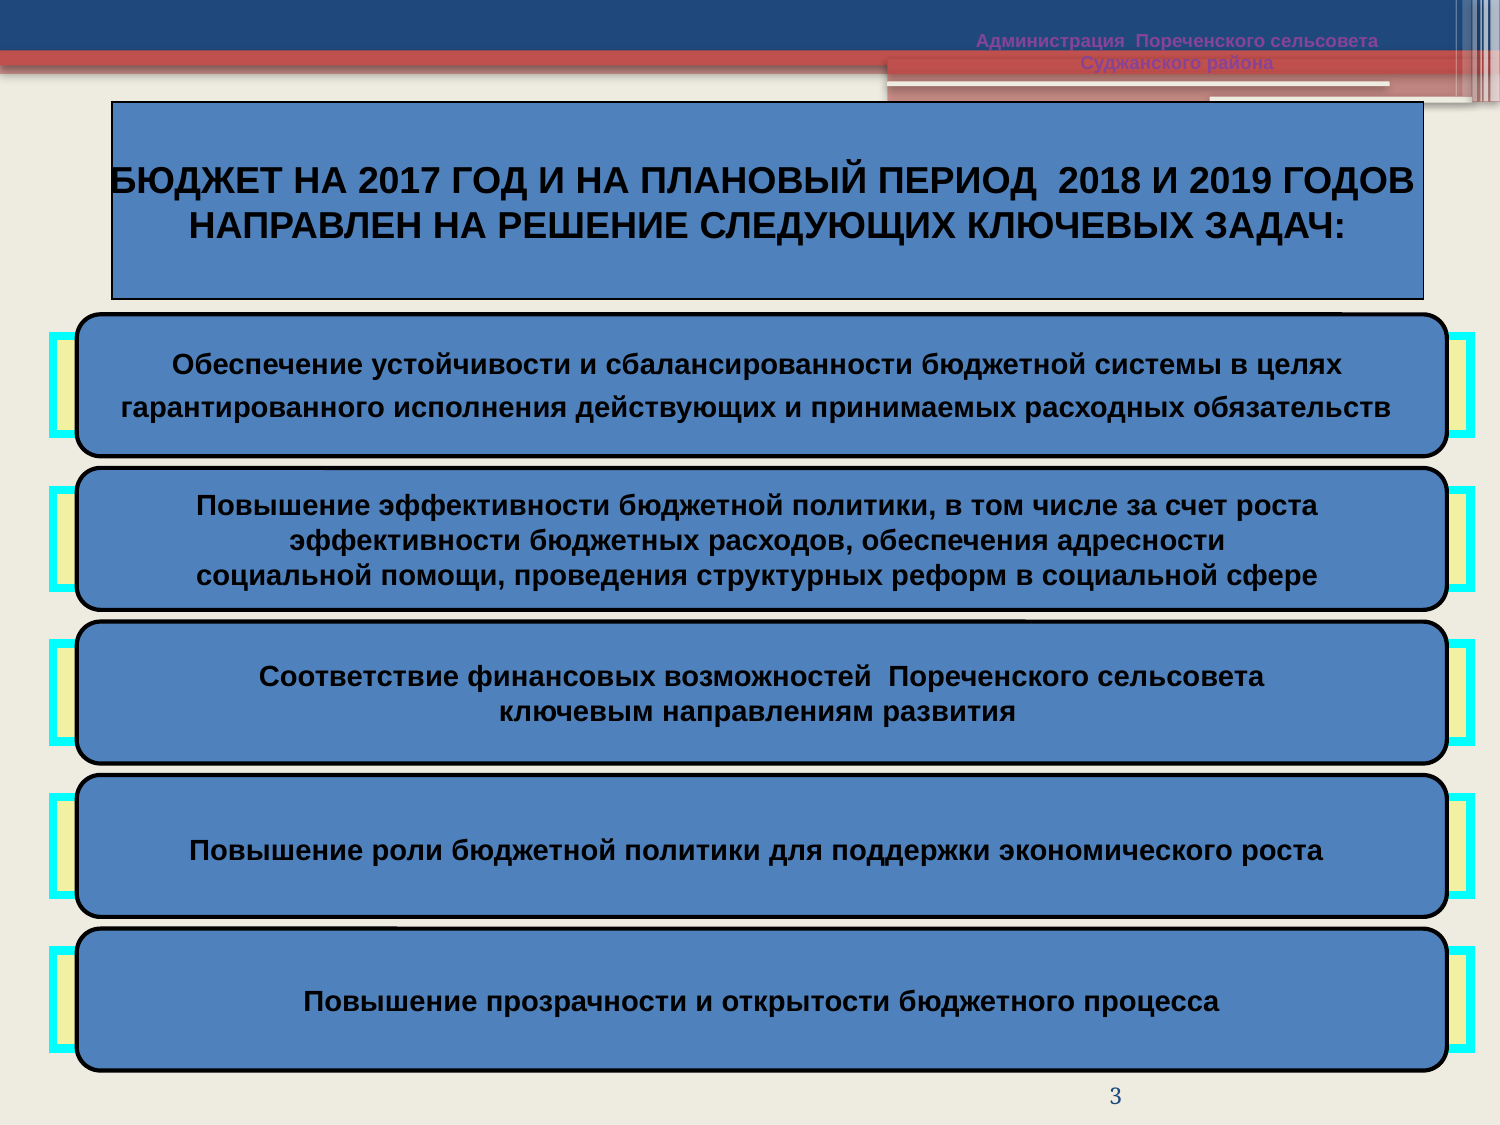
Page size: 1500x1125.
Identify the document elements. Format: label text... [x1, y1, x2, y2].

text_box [52, 314, 1471, 457]
text_box Администрация Пореченского сельсовета Суджанского района [943, 21, 1411, 82]
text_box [52, 621, 1471, 764]
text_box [52, 928, 1471, 1071]
text_box БЮДЖЕТ НА 2017 ГОД И НА ПЛАНОВЫЙ ПЕРИОД 2018 И 2019 ГОДОВ НАПРАВЛЕН НА РЕШЕНИЕ СЛЕДУЮЩИХ КЛЮЧЕВЫХ ЗАДАЧ: [112, 101, 1424, 300]
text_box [52, 774, 1471, 918]
slide_number 3 [1025, 1080, 1123, 1113]
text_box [52, 467, 1471, 611]
